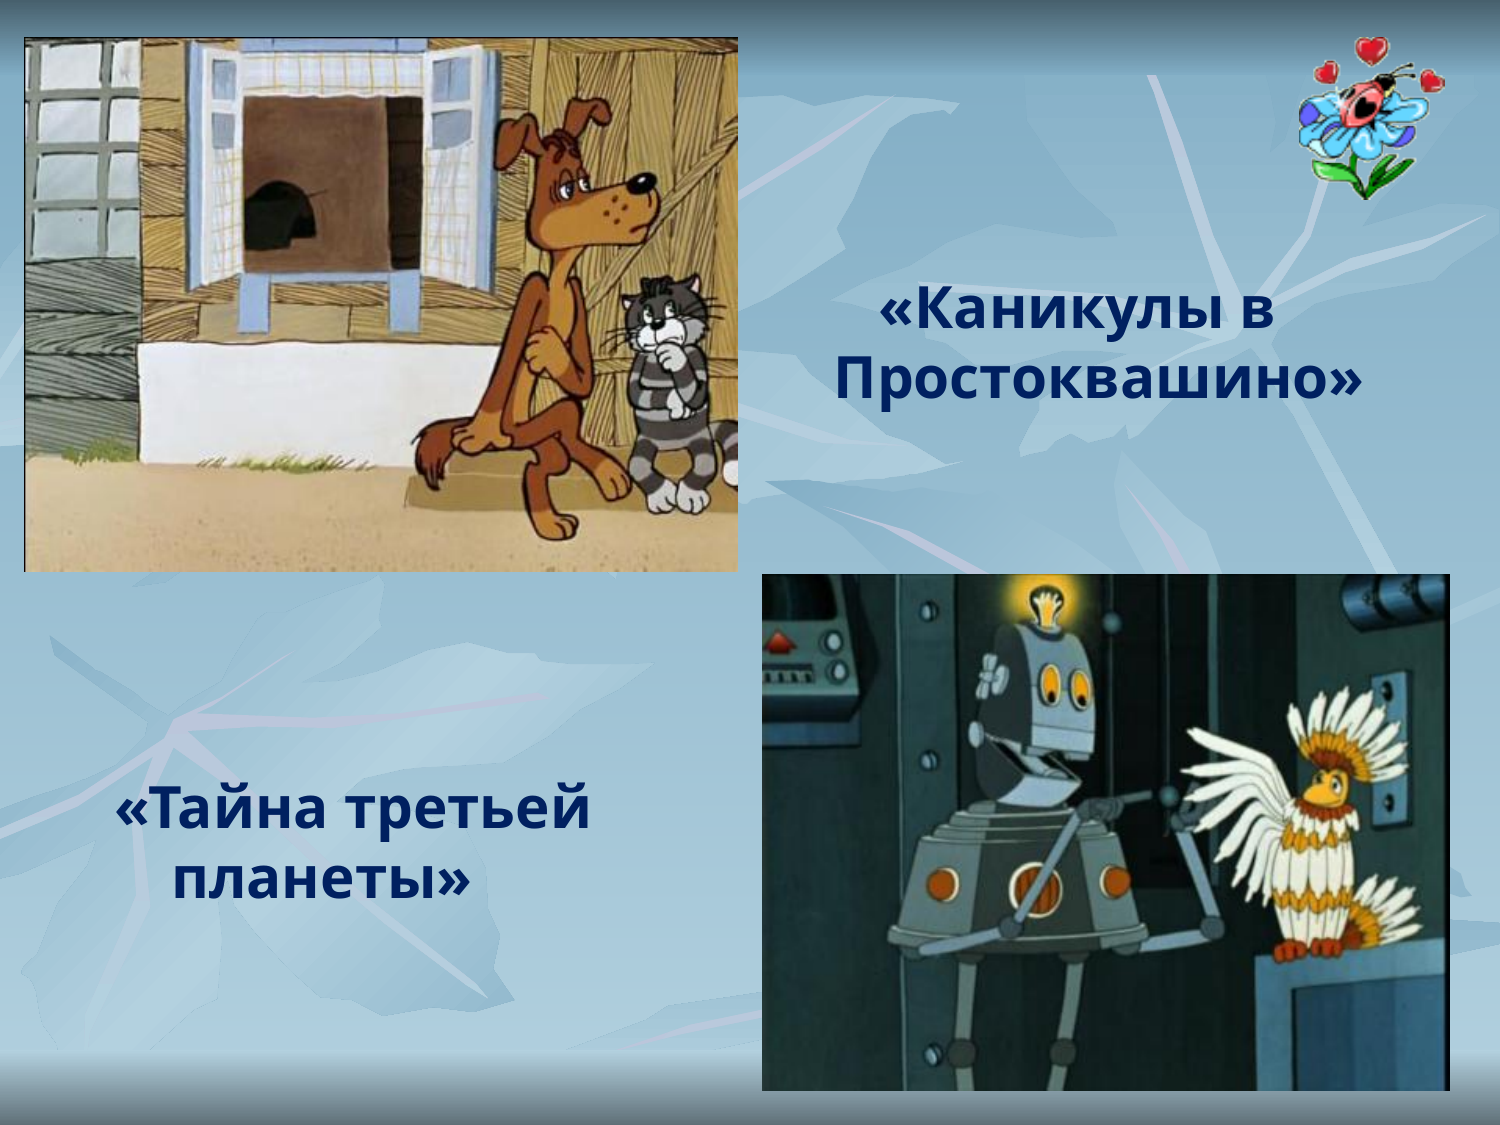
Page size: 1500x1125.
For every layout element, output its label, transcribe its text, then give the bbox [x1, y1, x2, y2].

picture [762, 574, 1451, 1091]
picture [24, 37, 738, 573]
picture [1299, 37, 1446, 201]
list «Каникулы в Простоквашино» [762, 262, 1426, 574]
list «Тайна третьей планеты» [99, 762, 688, 913]
